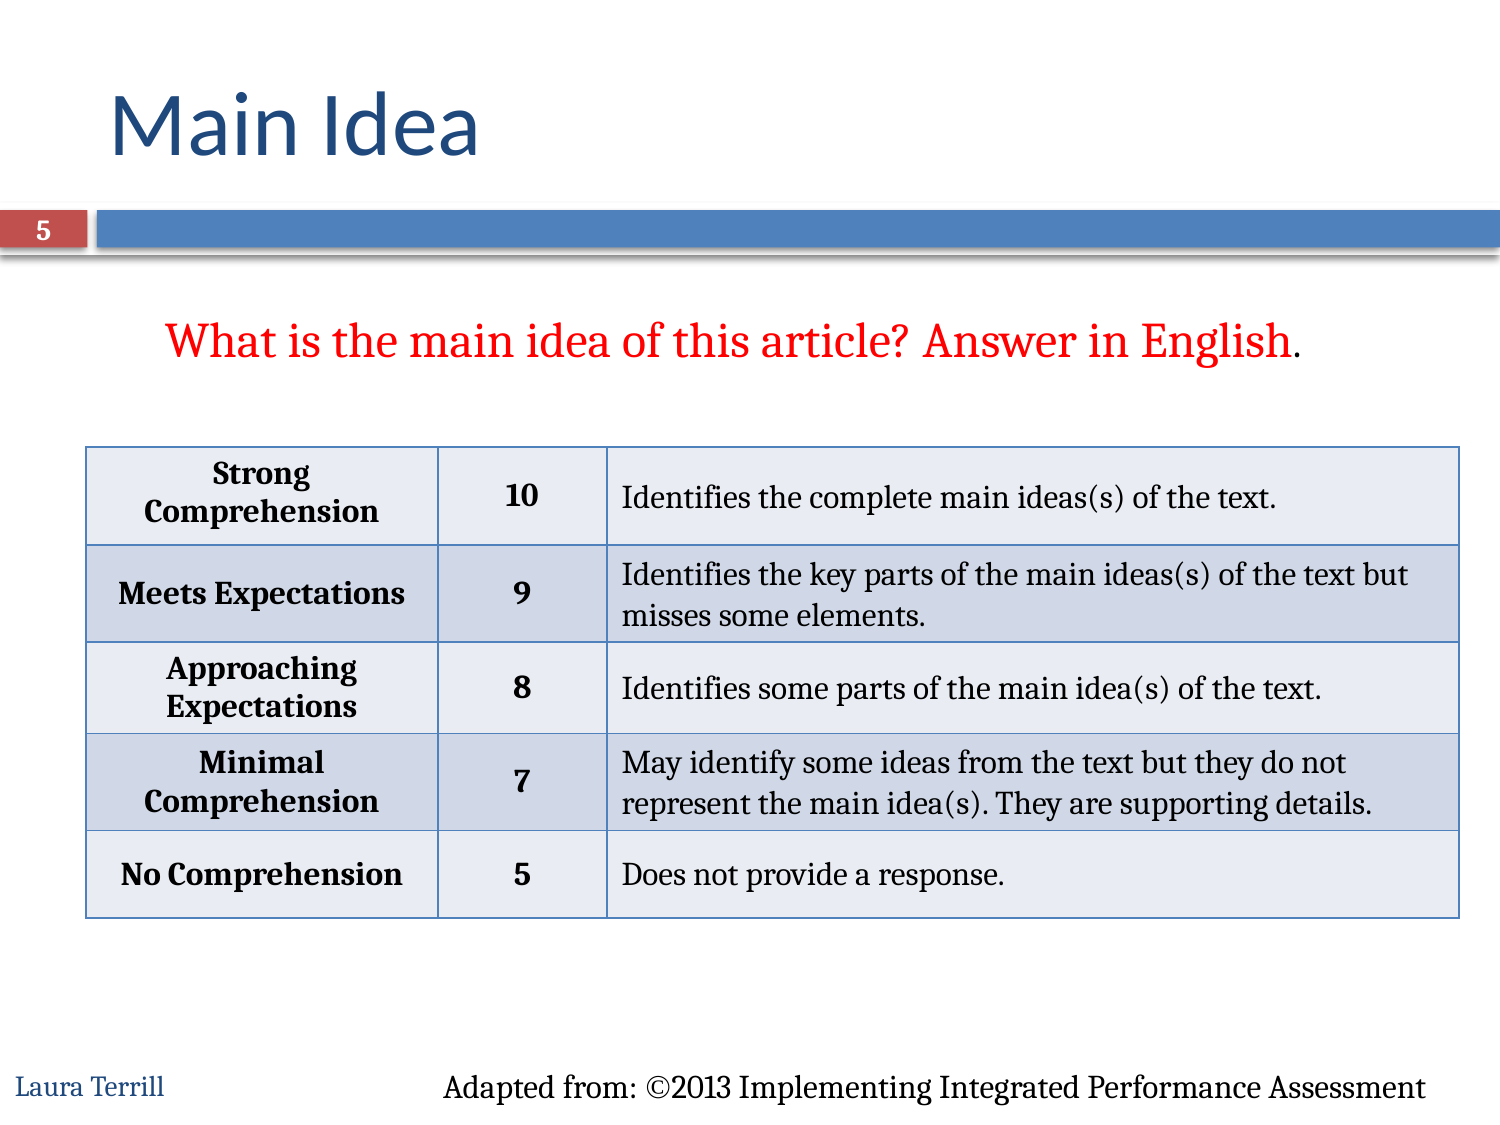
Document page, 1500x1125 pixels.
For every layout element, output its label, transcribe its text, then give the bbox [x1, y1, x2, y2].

table_cell Meets Expectations [87, 546, 437, 641]
text_box Adapted from: 2013 Implementing Integrated Performance Assessment [890, 1057, 1450, 1113]
table_cell 8 [439, 643, 606, 733]
table_cell Minimal Comprehension [87, 734, 437, 830]
table_cell Identifies some parts of the main idea(s) of the text. [608, 643, 1458, 733]
table_cell Does not provide a response. [608, 831, 1458, 917]
table_cell Identifies the key parts of the main ideas(s) of the text but misses some elements. [608, 546, 1458, 641]
table_cell 9 [439, 546, 606, 641]
table_cell 7 [439, 734, 606, 830]
table_header Strong Comprehension [87, 448, 437, 544]
table_header Identifies the complete main ideas(s) of the text. [608, 448, 1458, 544]
table_header 10 [439, 448, 606, 544]
table_cell May identify some ideas from the text but they do not represent the main idea(s). They are supporting details. [608, 734, 1458, 830]
table_cell 5 [439, 831, 606, 917]
table_cell Approaching Expectations [87, 643, 437, 733]
list What is the main idea of this article? Answer in English. [150, 300, 1378, 387]
slide_number 5 [0, 208, 88, 249]
table_cell No Comprehension [87, 831, 437, 917]
title Main Idea [94, 37, 1432, 200]
footer Laura Terrill [0, 1054, 890, 1115]
